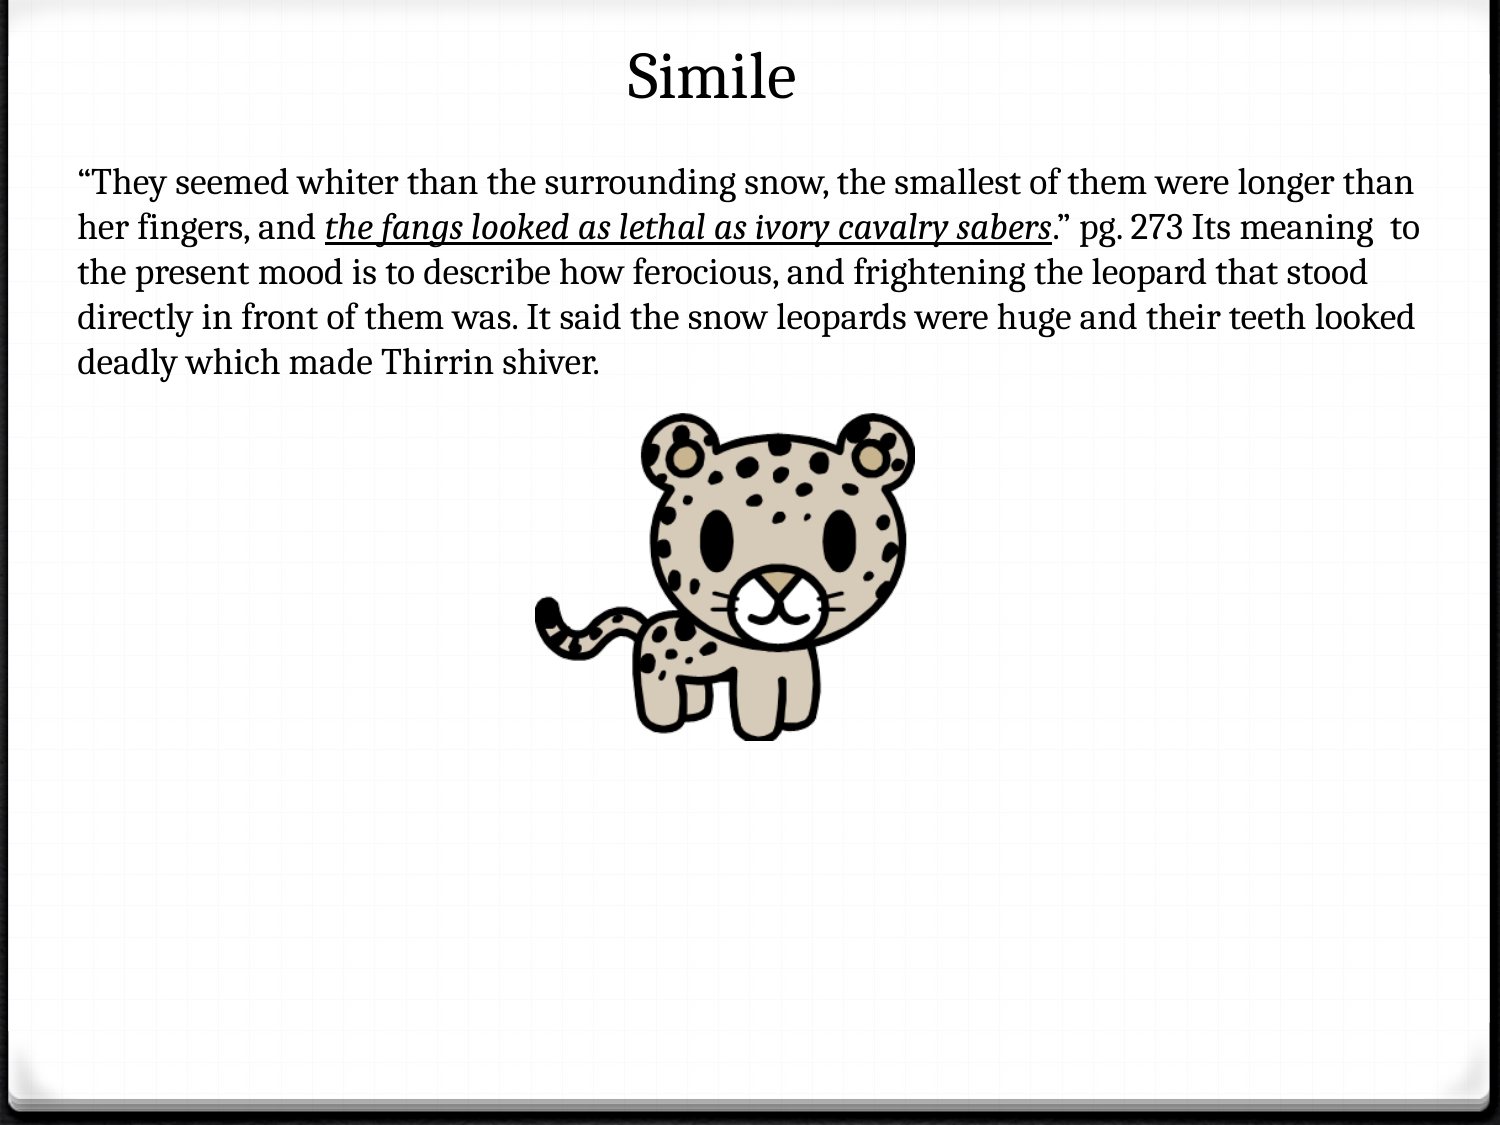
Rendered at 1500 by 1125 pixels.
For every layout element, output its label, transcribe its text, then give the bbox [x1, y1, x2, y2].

text_box Simile [500, 24, 925, 120]
picture [0, 0, 1500, 1125]
text_box “They seemed whiter than the surrounding snow, the smallest of them were longer than her fingers, and the fangs looked as lethal as ivory cavalry sabers.” pg. 273 Its meaning to the present mood is to describe how ferocious, and frightening the leopard that stood directly in front of them was. It said the snow leopards were huge and their teeth looked deadly which made Thirrin shiver. [62, 149, 1438, 390]
